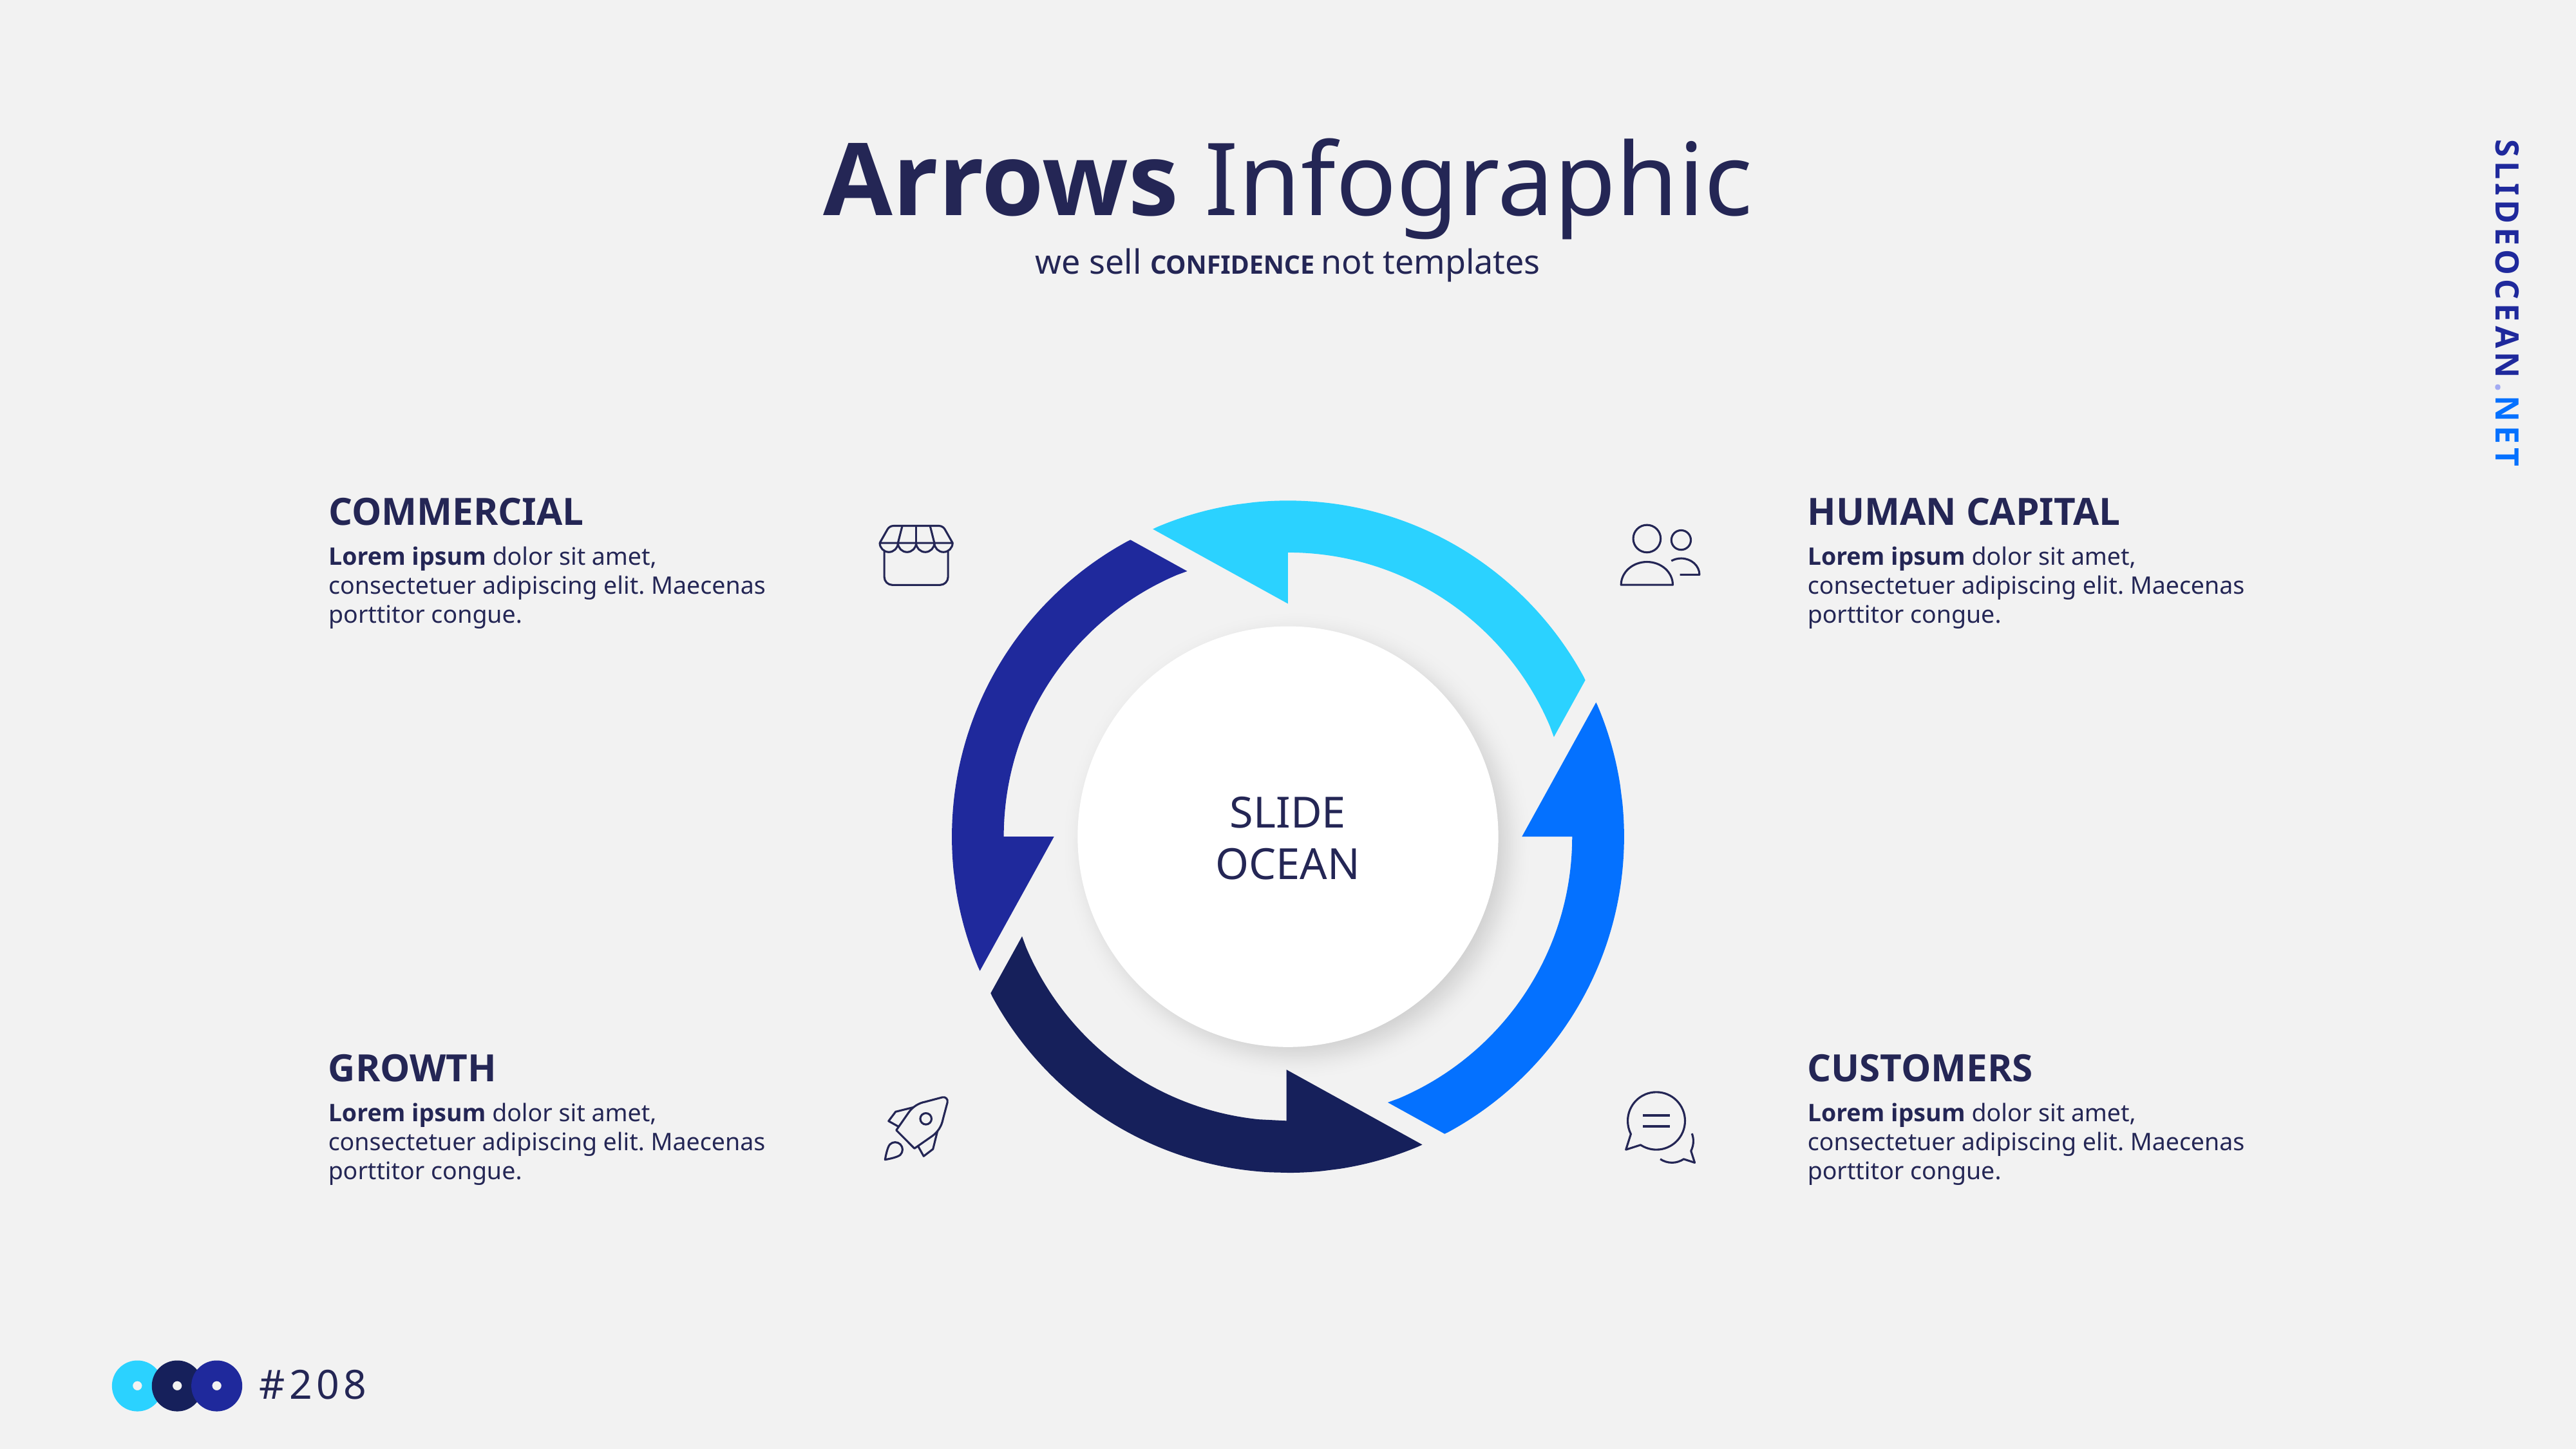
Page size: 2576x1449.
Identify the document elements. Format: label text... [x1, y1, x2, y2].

text_box [885, 1142, 903, 1160]
text_box [1671, 558, 1700, 575]
text_box [888, 1097, 948, 1157]
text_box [1797, 482, 2258, 634]
text_box Arrows Infographic [813, 110, 1763, 241]
text_box [880, 526, 951, 585]
text_box we sell CONFIDENCE not templates [1026, 241, 1550, 285]
text_box [1633, 525, 1661, 553]
text_box [1660, 1133, 1695, 1163]
text_box [1625, 562, 1673, 585]
text_box #208 [259, 1359, 402, 1408]
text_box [951, 500, 1625, 1173]
text_box [1625, 1092, 1685, 1150]
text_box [318, 482, 779, 634]
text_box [318, 1039, 779, 1191]
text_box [1797, 1039, 2258, 1191]
text_box [1671, 530, 1691, 550]
